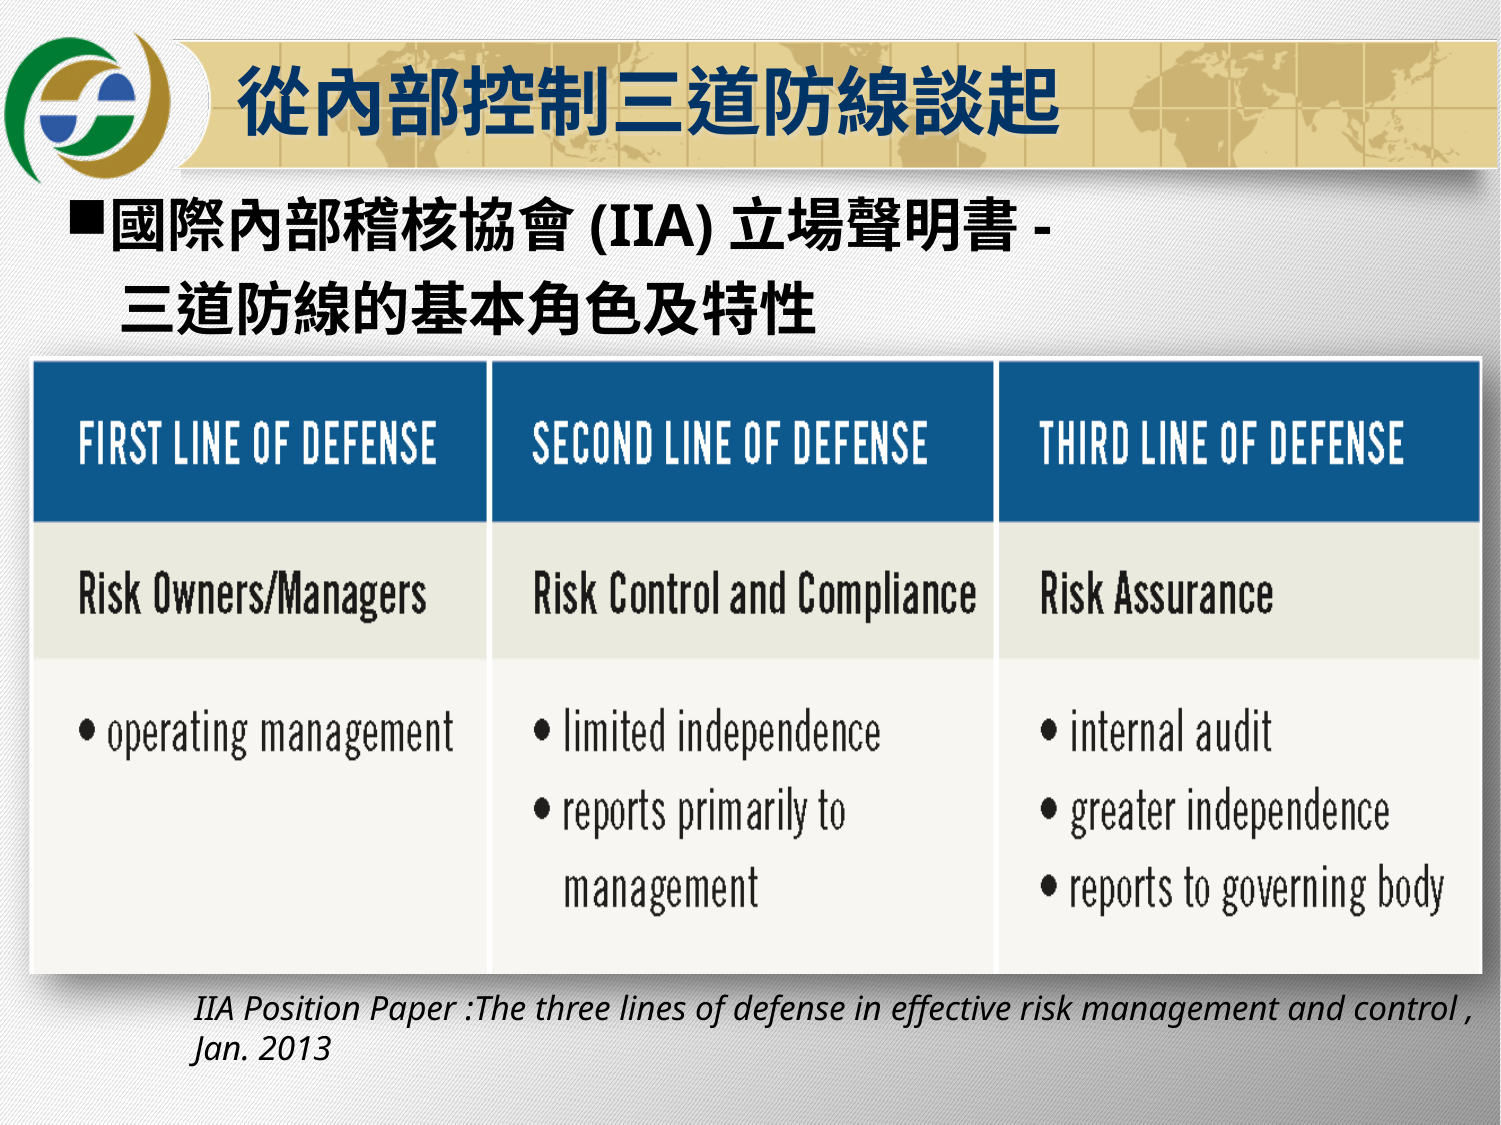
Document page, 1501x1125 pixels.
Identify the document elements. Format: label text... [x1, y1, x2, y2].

text_box IIA Position Paper :The three lines of defense in effective risk management and control , Jan. 2013 [194, 979, 1485, 1075]
picture [29, 356, 1483, 975]
list 國際內部稽核協會(IIA)立場聲明書- 三道防線的基本角色及特性 [50, 188, 1476, 292]
title 從內部控制三道防線談起 [221, 36, 1476, 175]
picture [2, 27, 1501, 223]
